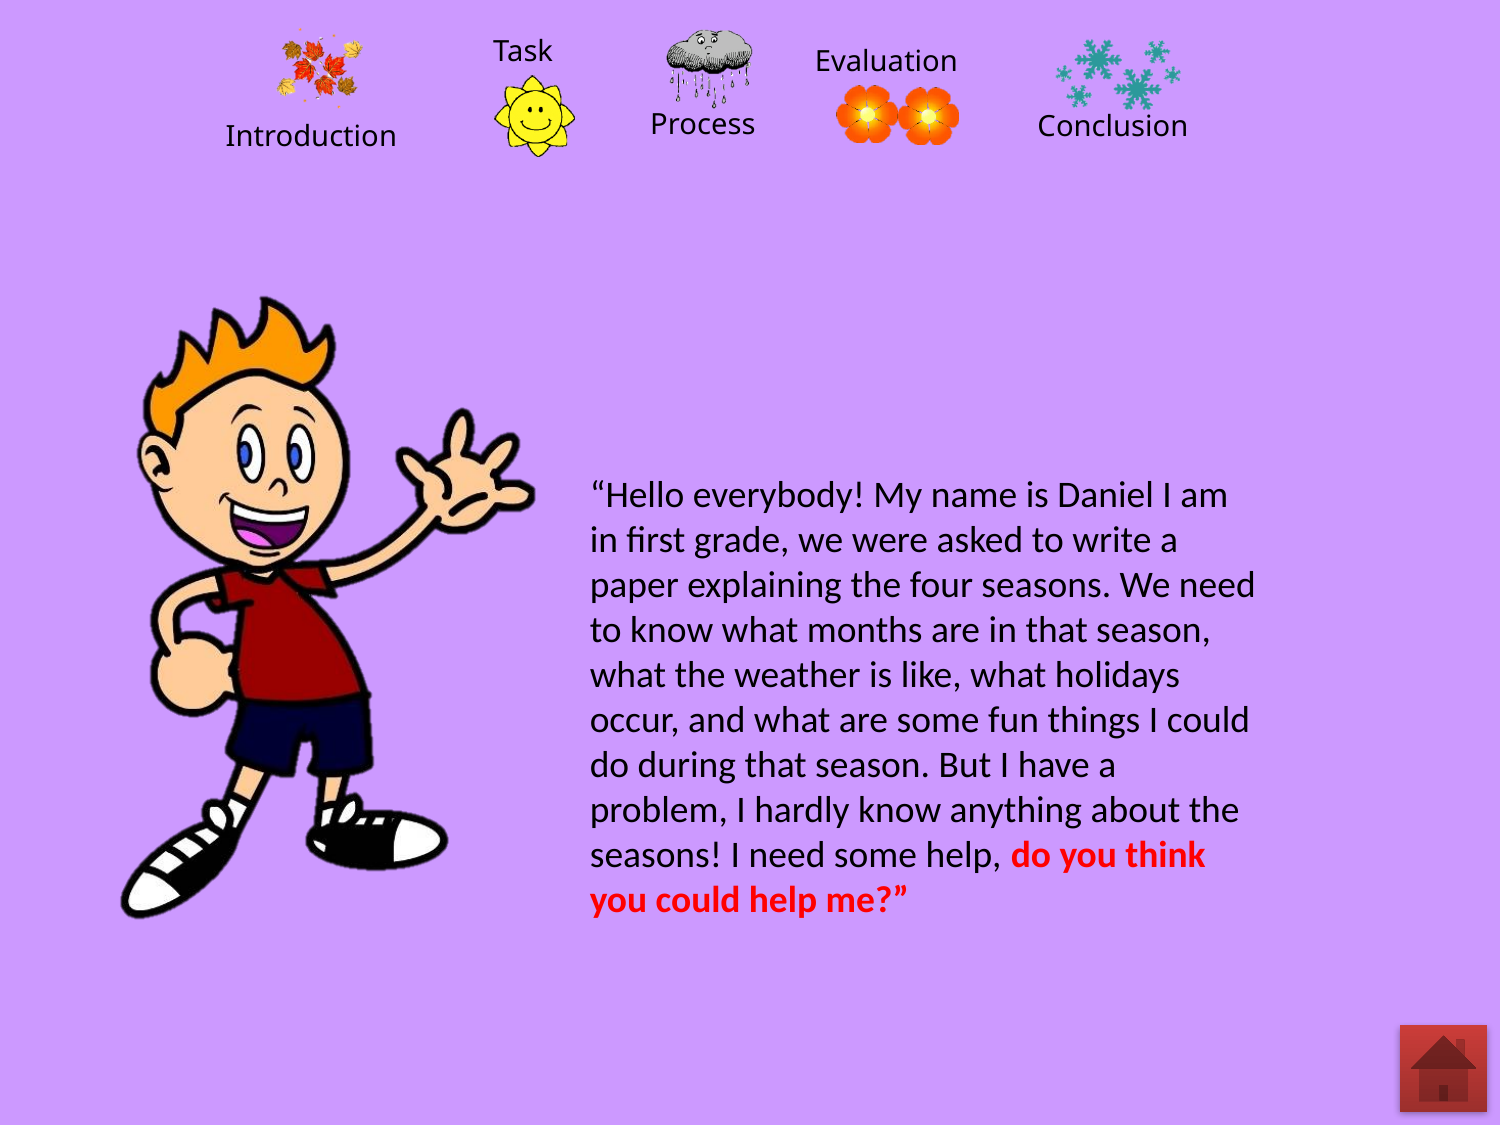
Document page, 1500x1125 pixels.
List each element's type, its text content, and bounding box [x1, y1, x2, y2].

text_box Evaluation [799, 26, 1023, 87]
picture [1049, 36, 1187, 113]
text_box [1399, 1024, 1488, 1113]
text_box Conclusion [1022, 99, 1250, 150]
picture [73, 216, 588, 988]
picture [662, 24, 756, 115]
picture [835, 85, 959, 146]
text_box Introduction [210, 101, 450, 162]
text_box Process [635, 89, 834, 150]
picture [494, 75, 576, 157]
text_box Task [478, 24, 661, 75]
picture [257, 25, 382, 112]
text_box “Hello everybody! My name is Daniel I am in first grade, we were asked to write a paper explaining the four seasons. We need to know what months are in that season, what the weather is like, what holidays occur, and what are some fun things I could do during that season. But I have a problem, I hardly know anything about the seasons! I need some help, do you think you could help me?” [592, 462, 1275, 928]
